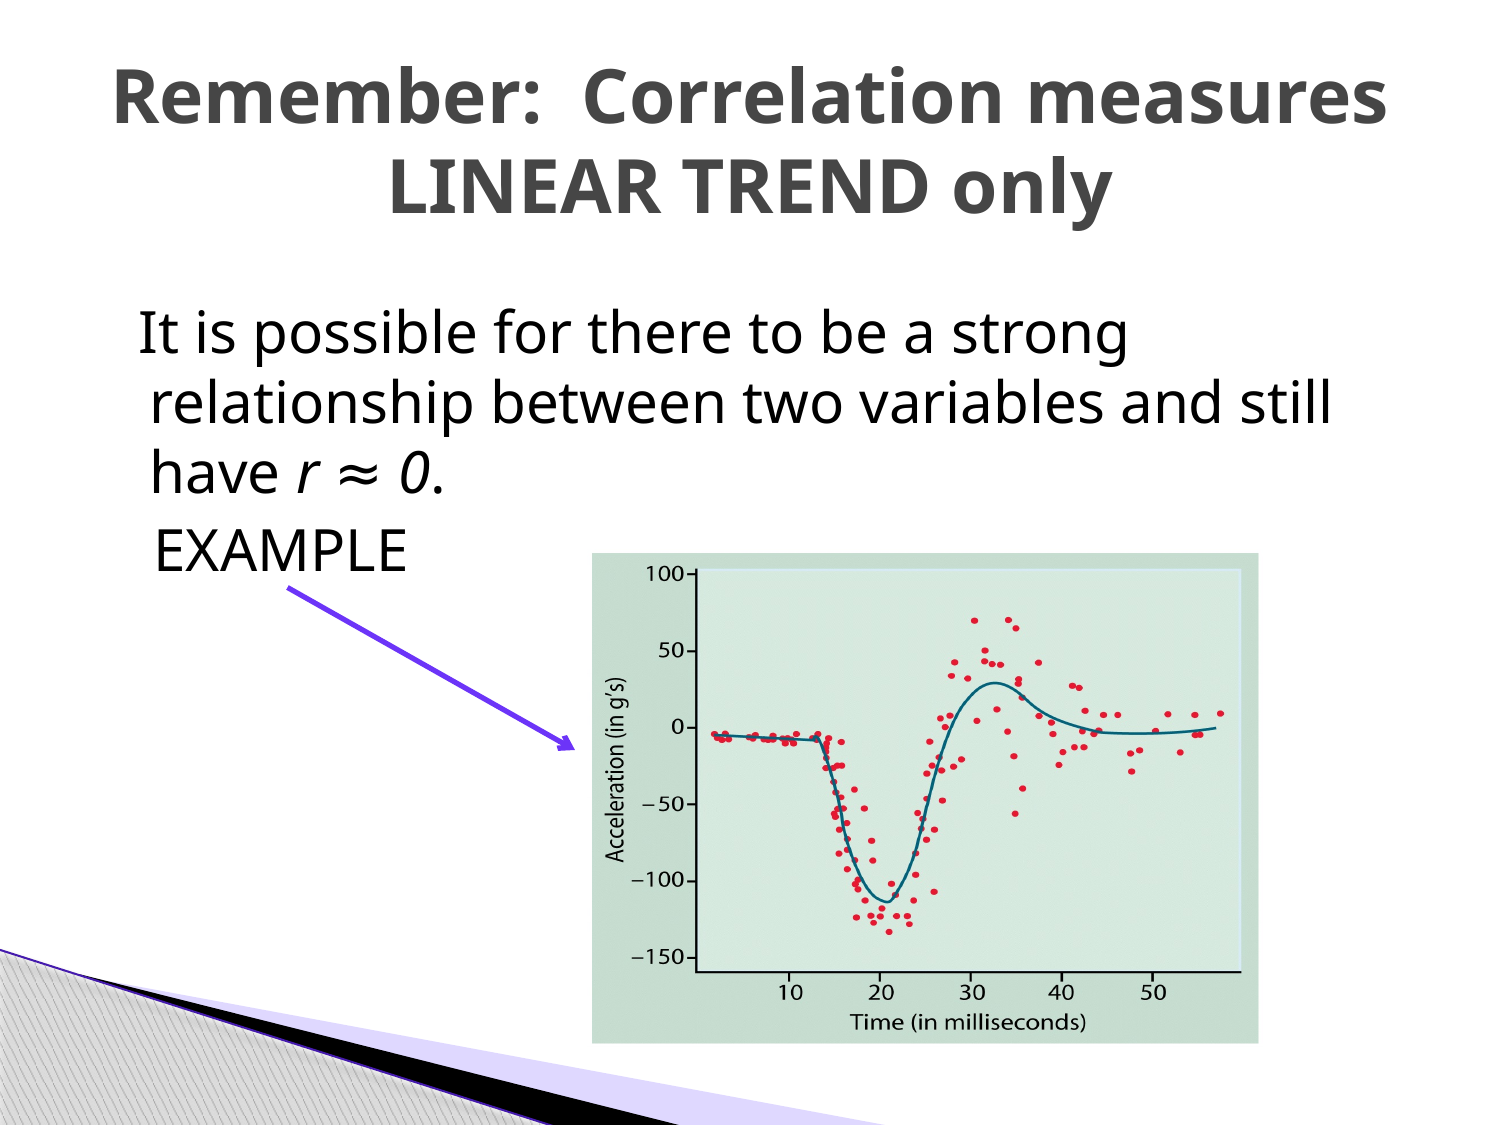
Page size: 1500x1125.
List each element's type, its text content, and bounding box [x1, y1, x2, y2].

title Remember: Correlation measures LINEAR TREND only [75, 45, 1425, 233]
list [587, 549, 1263, 1047]
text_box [287, 587, 576, 751]
list It is possible for there to be a strong relationship between two variables and still have r ≈ 0. EXAMPLE [75, 287, 1431, 1083]
